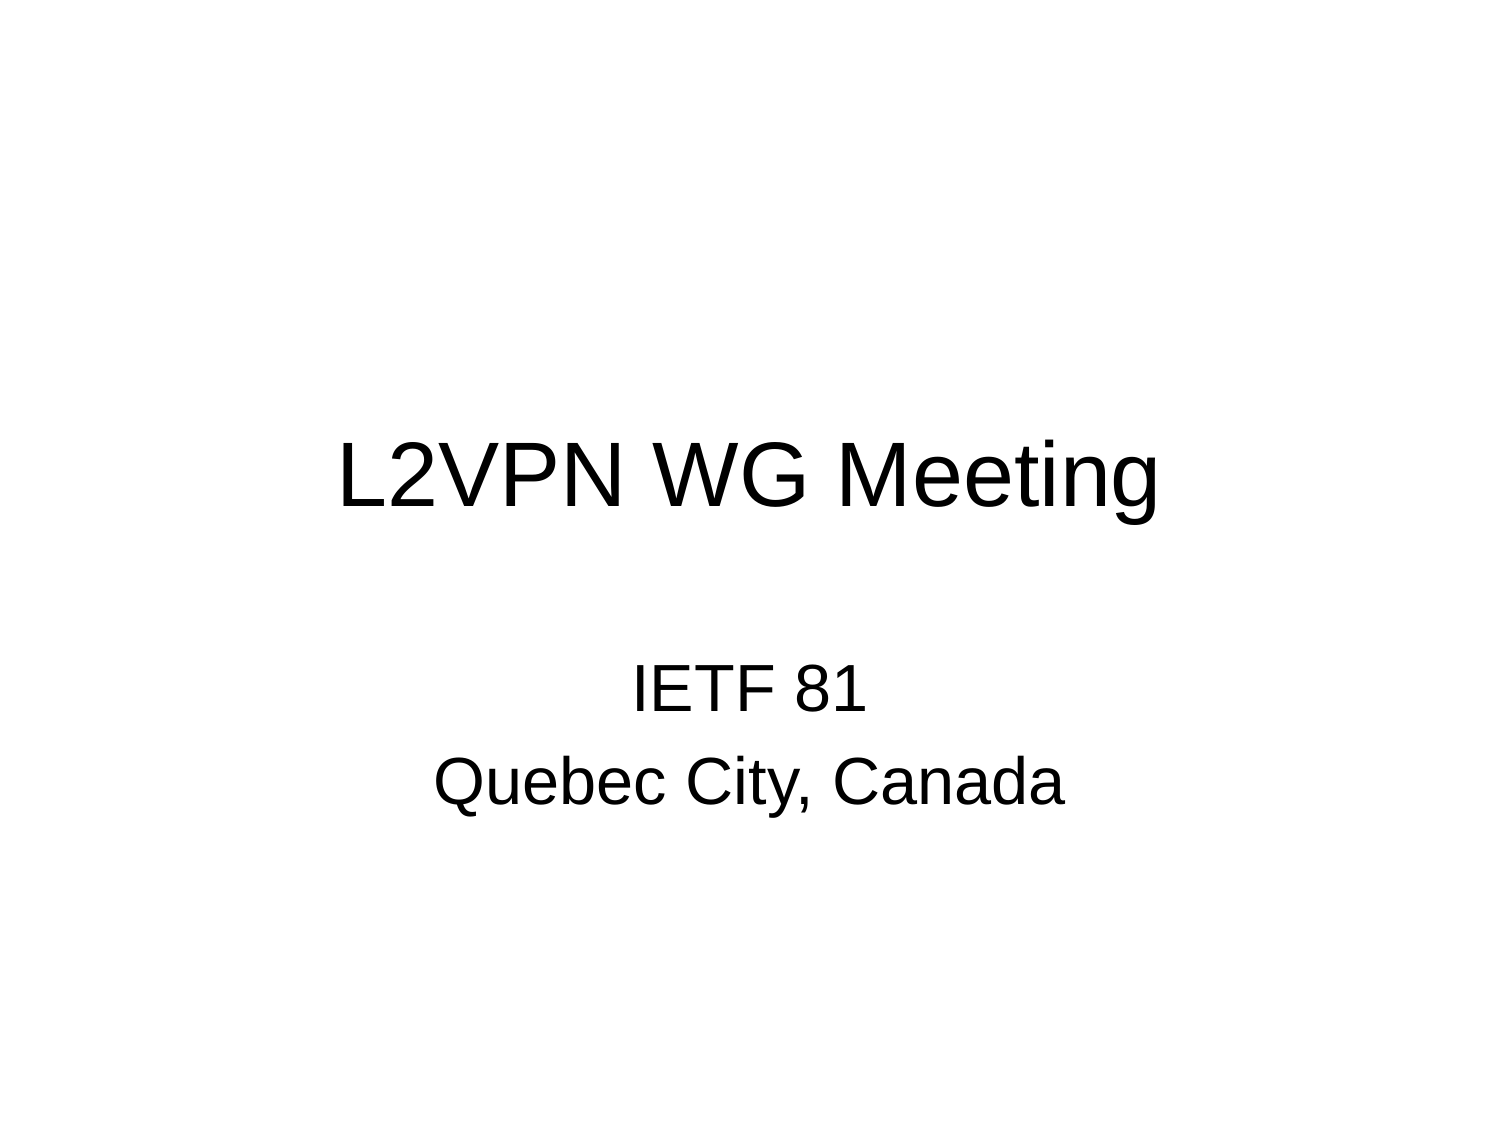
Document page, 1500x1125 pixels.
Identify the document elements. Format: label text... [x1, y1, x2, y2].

title L2VPN WG Meeting [112, 349, 1388, 591]
subtitle IETF 81 Quebec City, Canada [224, 637, 1276, 926]
